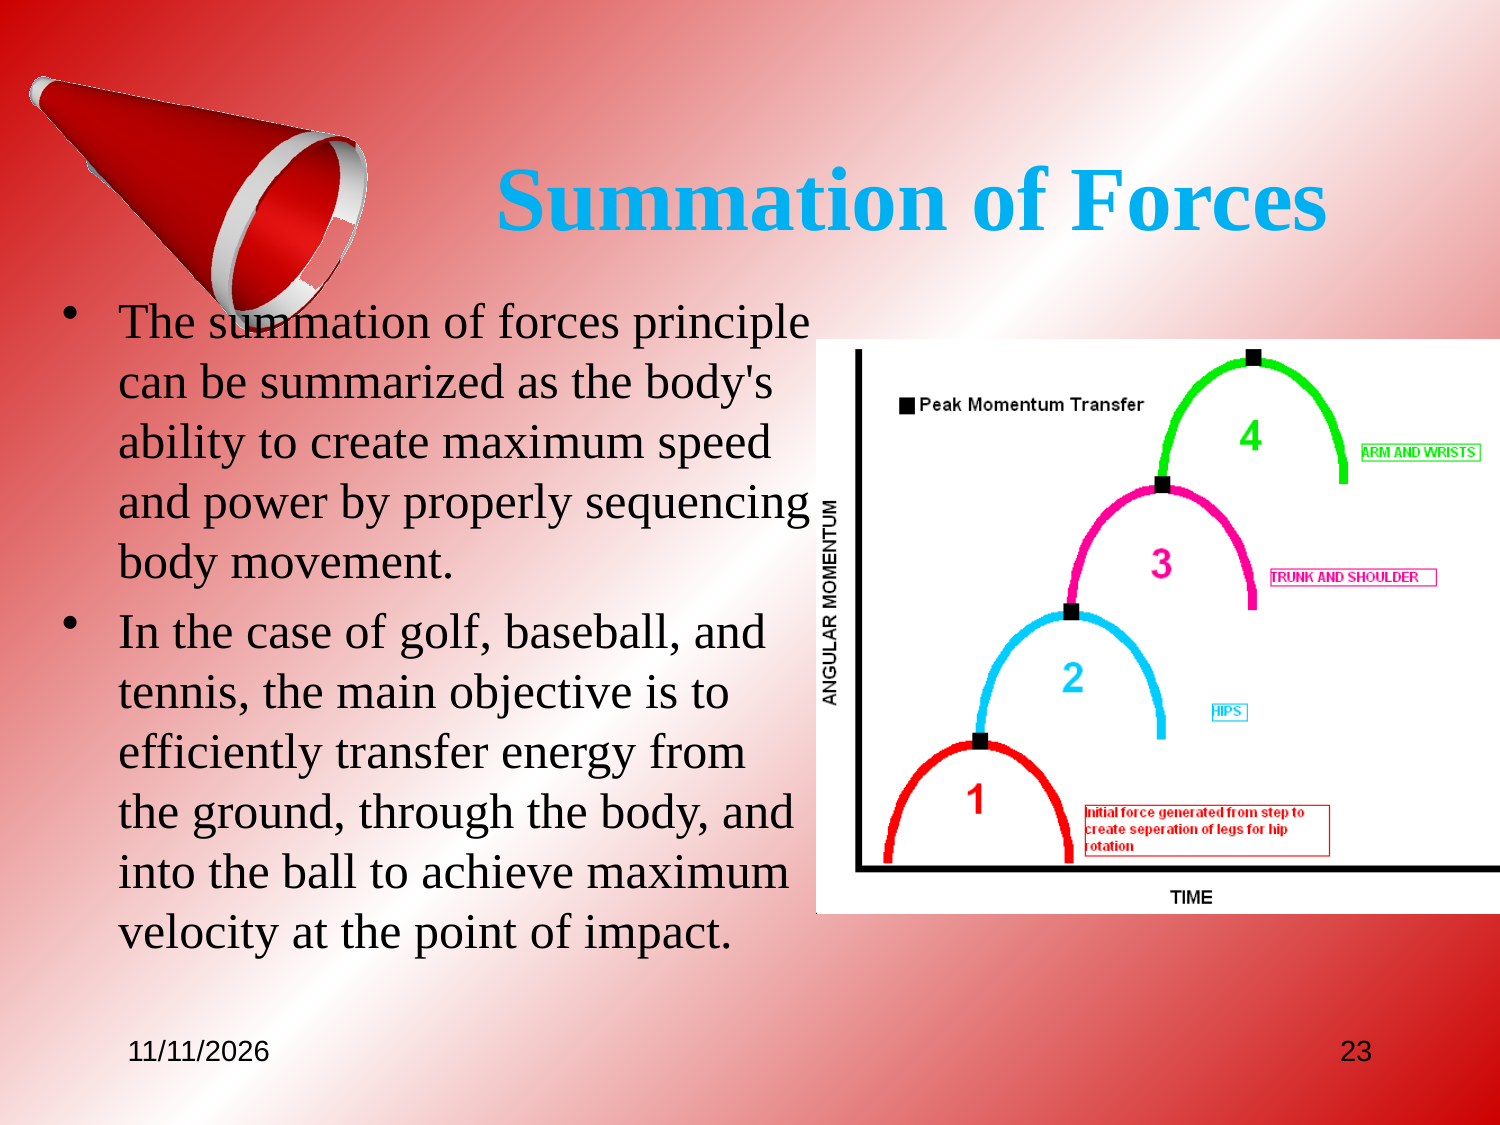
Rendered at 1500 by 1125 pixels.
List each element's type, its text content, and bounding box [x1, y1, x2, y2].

picture [816, 339, 1500, 915]
picture [0, 0, 388, 388]
list The summation of forces principle can be summarized as the body's ability to create maximum speed and power by properly sequencing body movement. In the case of golf, baseball, and tennis, the main objective is to efficiently transfer energy from the ground, through the body, and into the ball to achieve maximum velocity at the point of impact. [46, 280, 833, 1032]
title Summation of Forces [437, 99, 1388, 288]
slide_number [112, 1024, 426, 1101]
slide_number 23 [1074, 1024, 1388, 1101]
